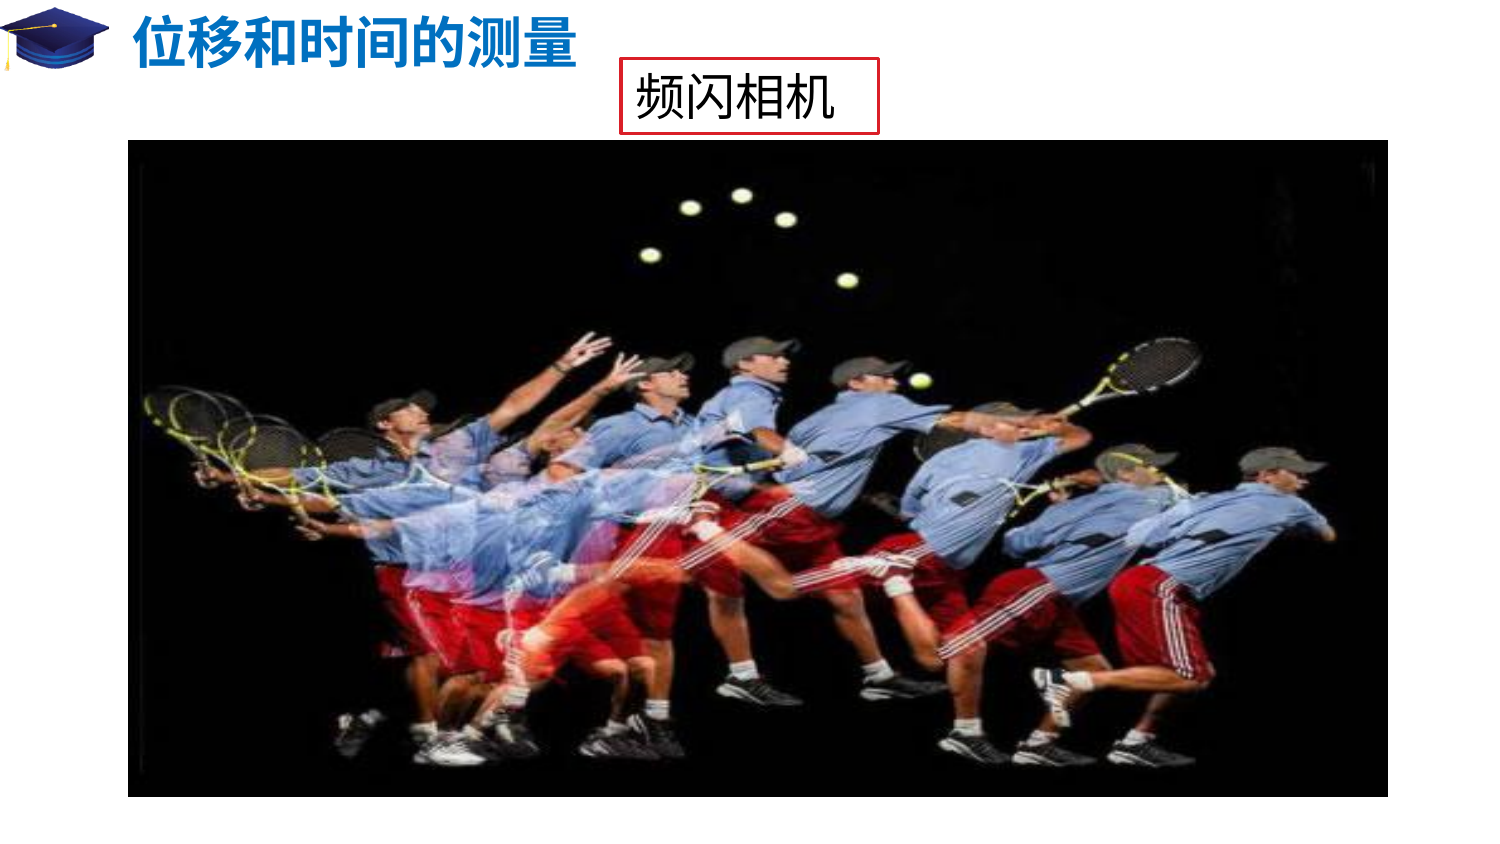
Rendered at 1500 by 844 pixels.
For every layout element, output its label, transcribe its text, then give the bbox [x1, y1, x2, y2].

picture [0, 7, 109, 71]
title 位移和时间的测量 [117, 0, 1442, 82]
text_box 频闪相机 [619, 57, 880, 135]
picture [128, 140, 1389, 798]
